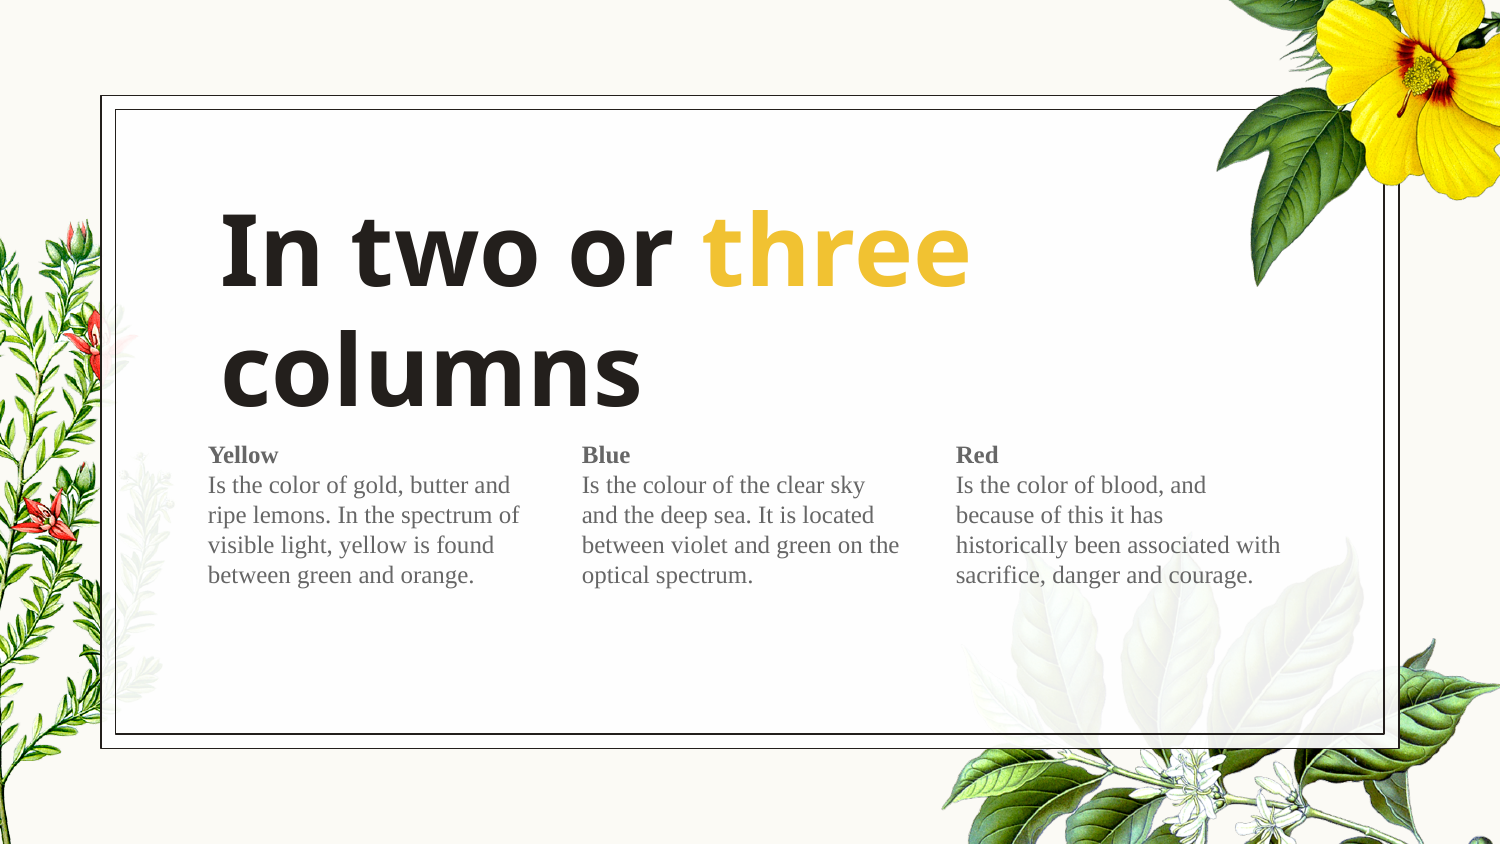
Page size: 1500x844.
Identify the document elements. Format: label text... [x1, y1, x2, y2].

picture [941, 531, 1500, 844]
list Blue Is the colour of the clear sky and the deep sea. It is located between violet and green on the optical spectrum. [566, 423, 923, 732]
title In two or three columns [205, 171, 1295, 328]
picture [0, 218, 192, 844]
picture [1176, 0, 1500, 287]
list Yellow Is the color of gold, butter and ripe lemons. In the spectrum of visible light, yellow is found between green and orange. [192, 423, 549, 732]
list Red Is the color of blood, and because of this it has historically been associated with sacrifice, danger and courage. [940, 423, 1297, 732]
